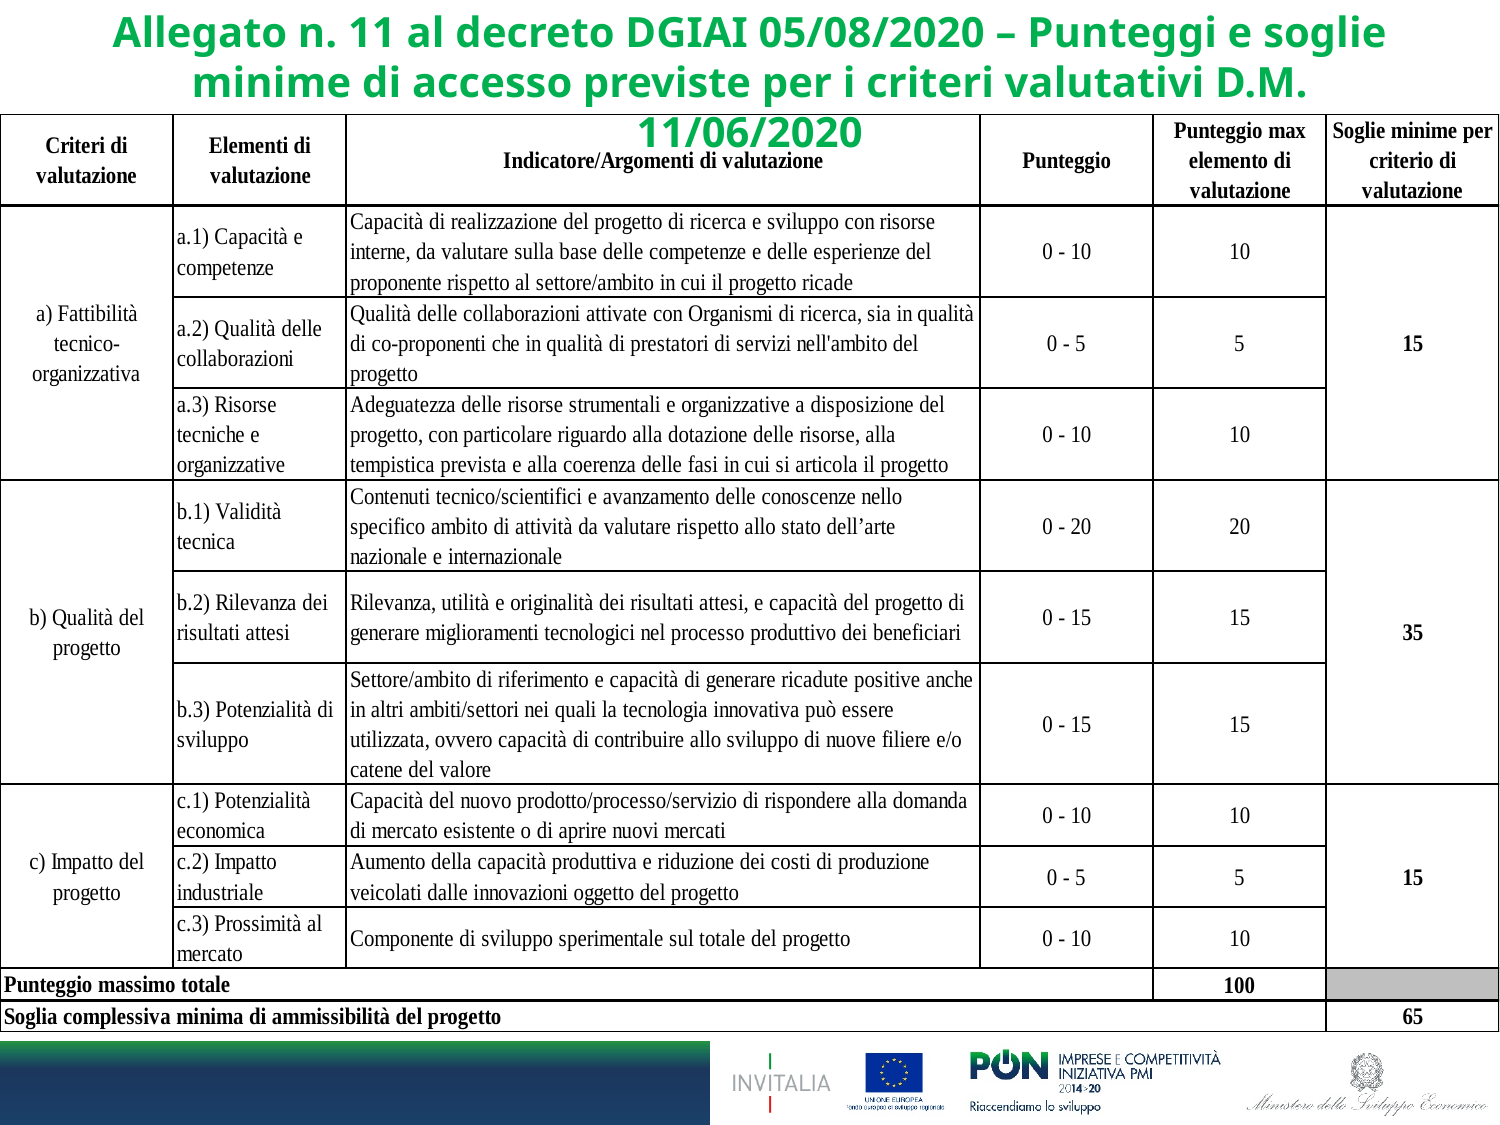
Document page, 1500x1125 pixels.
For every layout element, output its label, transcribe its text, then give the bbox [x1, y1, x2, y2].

title Allegato n. 11 al decreto DGIAI 05/08/2020 – Punteggi e soglie minime di accesso previste per i criteri valutativi D.M. 11/06/2020 [75, 0, 1425, 104]
picture [0, 1036, 1500, 1125]
picture [0, 113, 1500, 1033]
